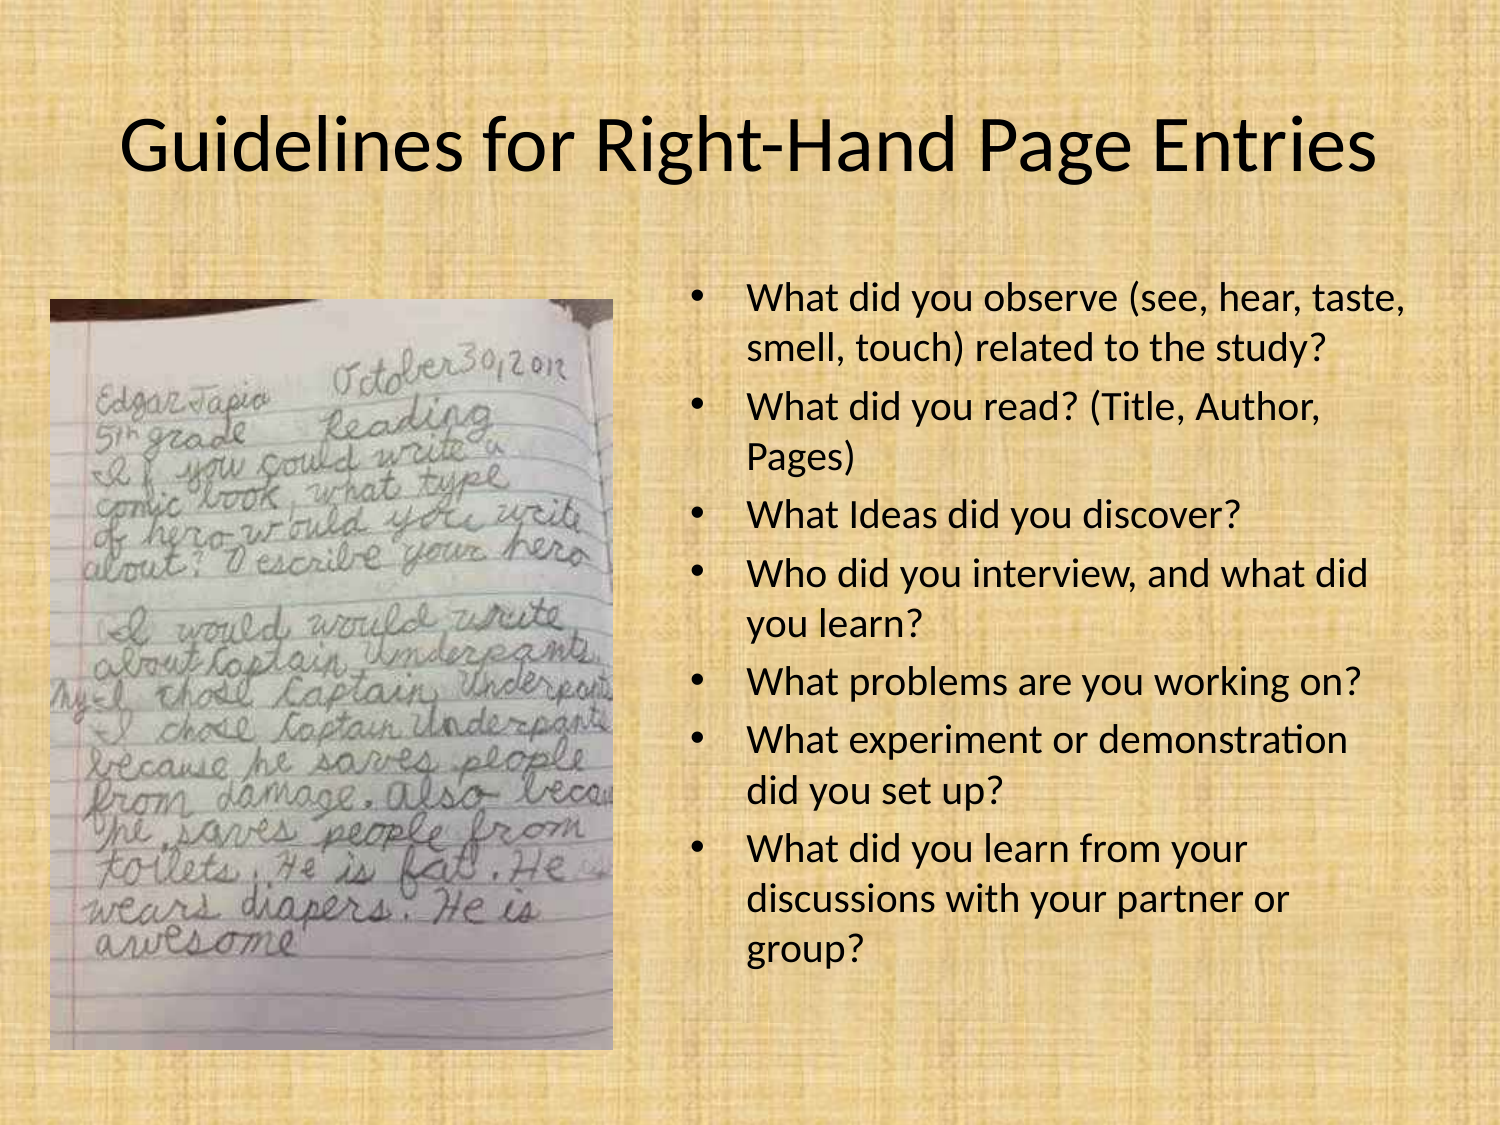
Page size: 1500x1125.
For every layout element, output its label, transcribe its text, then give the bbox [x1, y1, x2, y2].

list What did you observe (see, hear, taste, smell, touch) related to the study? What did you read? (Title, Author, Pages) What Ideas did you discover? Who did you interview, and what did you learn? What problems are you working on? What experiment or demonstration did you set up? What did you learn from your discussions with your partner or group? [675, 262, 1425, 1038]
title Guidelines for Right-Hand Page Entries [75, 45, 1425, 233]
picture [0, 0, 1500, 1125]
